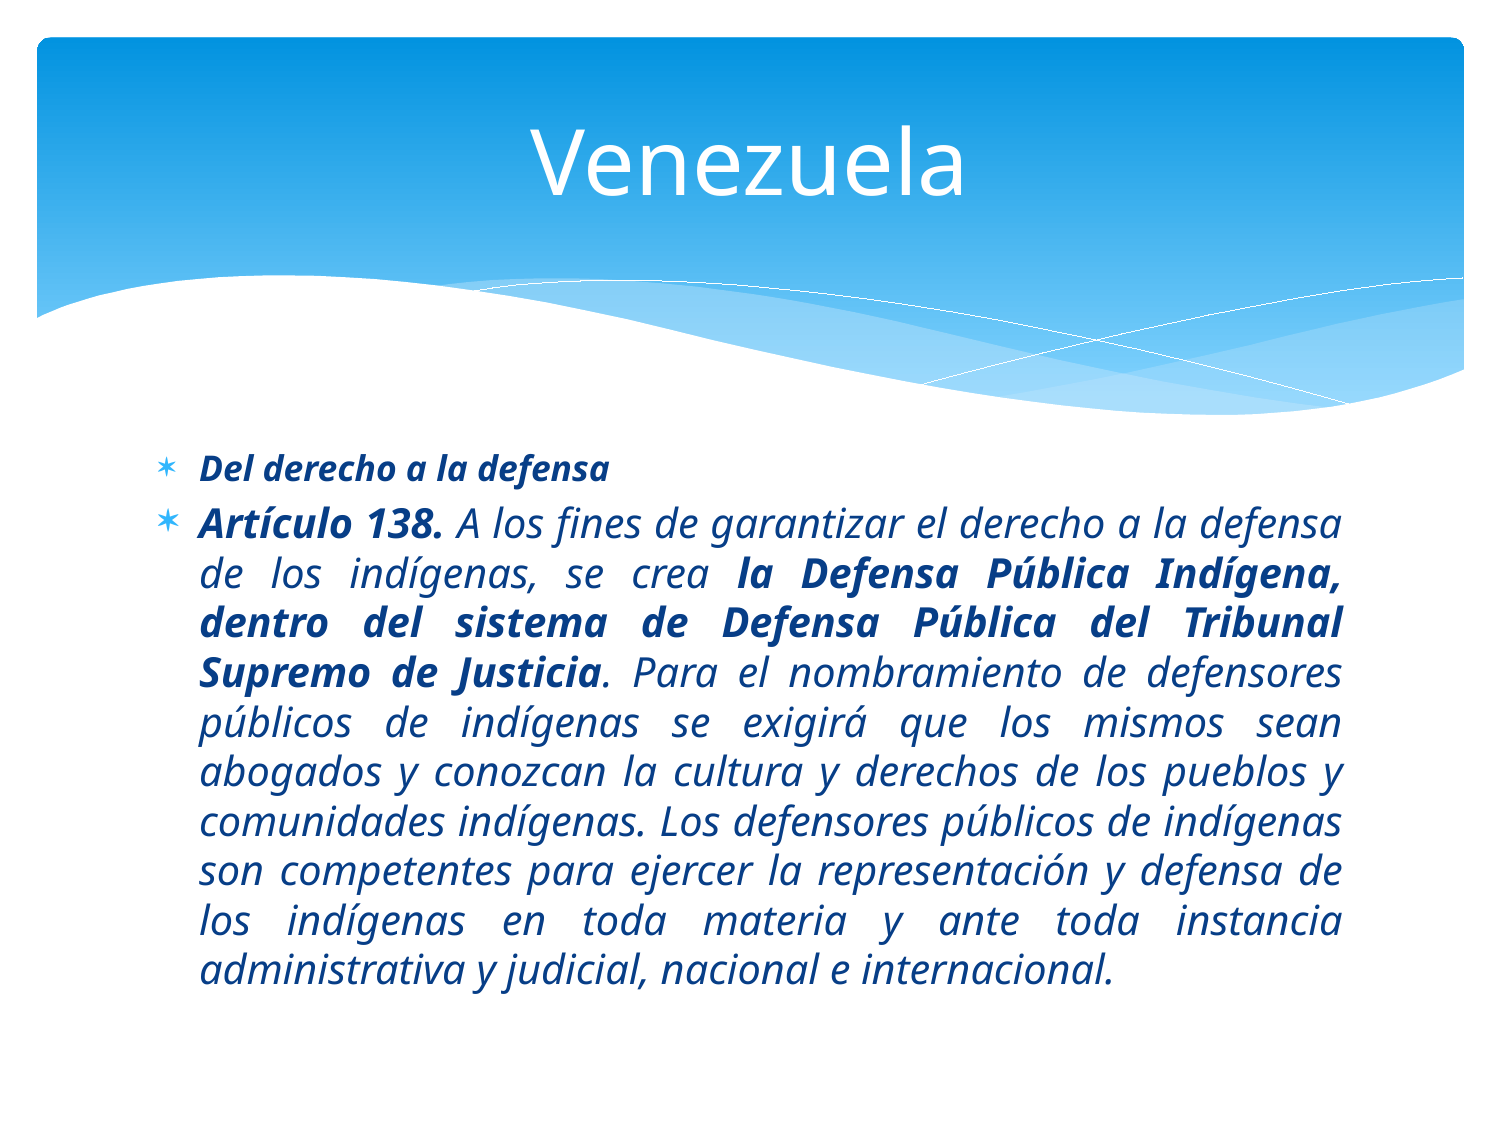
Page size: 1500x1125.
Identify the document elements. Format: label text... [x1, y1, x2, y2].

list Del derecho a la defensa Artículo 138. A los fines de garantizar el derecho a la defensa de los indígenas, se crea la Defensa Pública Indígena, dentro del sistema de Defensa Pública del Tribunal Supremo de Justicia. Para el nombramiento de defensores públicos de indígenas se exigirá que los mismos sean abogados y conozcan la cultura y derechos de los pueblos y comunidades indígenas. Los defensores públicos de indígenas son competentes para ejercer la representación y defensa de los indígenas en toda materia y ante toda instancia administrativa y judicial, nacional e internacional. [143, 438, 1359, 1005]
title Venezuela [75, 55, 1425, 261]
